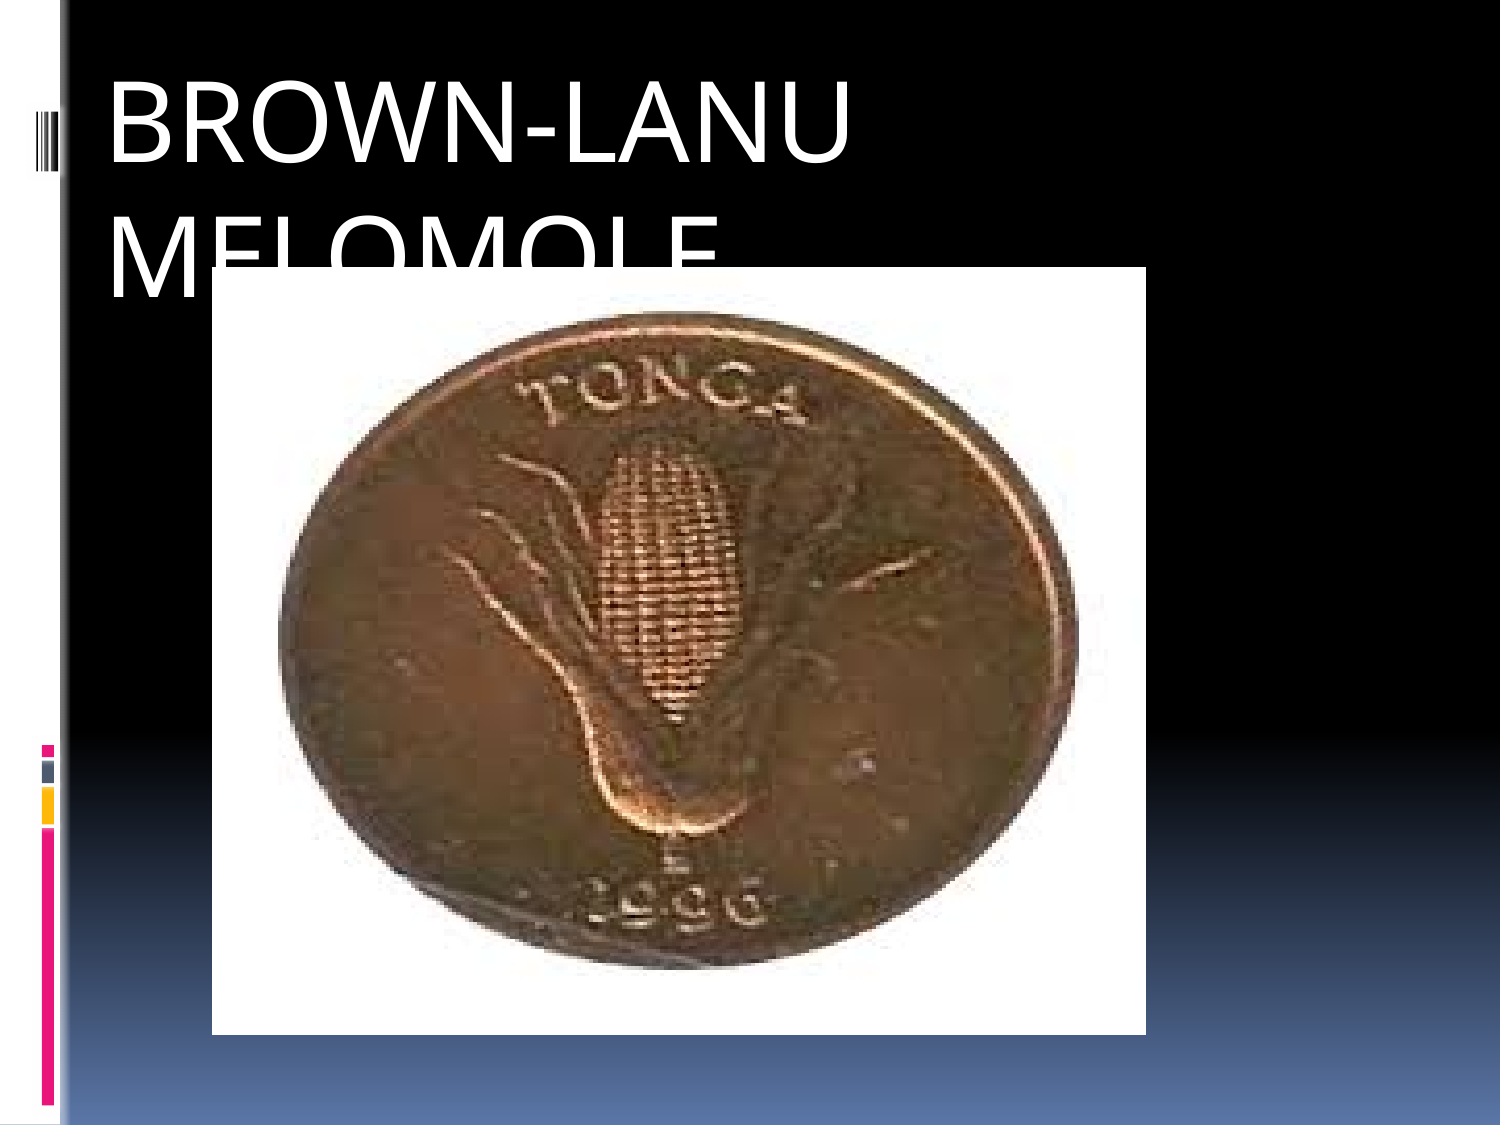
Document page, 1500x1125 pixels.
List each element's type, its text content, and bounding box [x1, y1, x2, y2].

picture [211, 266, 1146, 1036]
text_box BROWN-LANU MELOMOLE [88, 42, 1471, 328]
